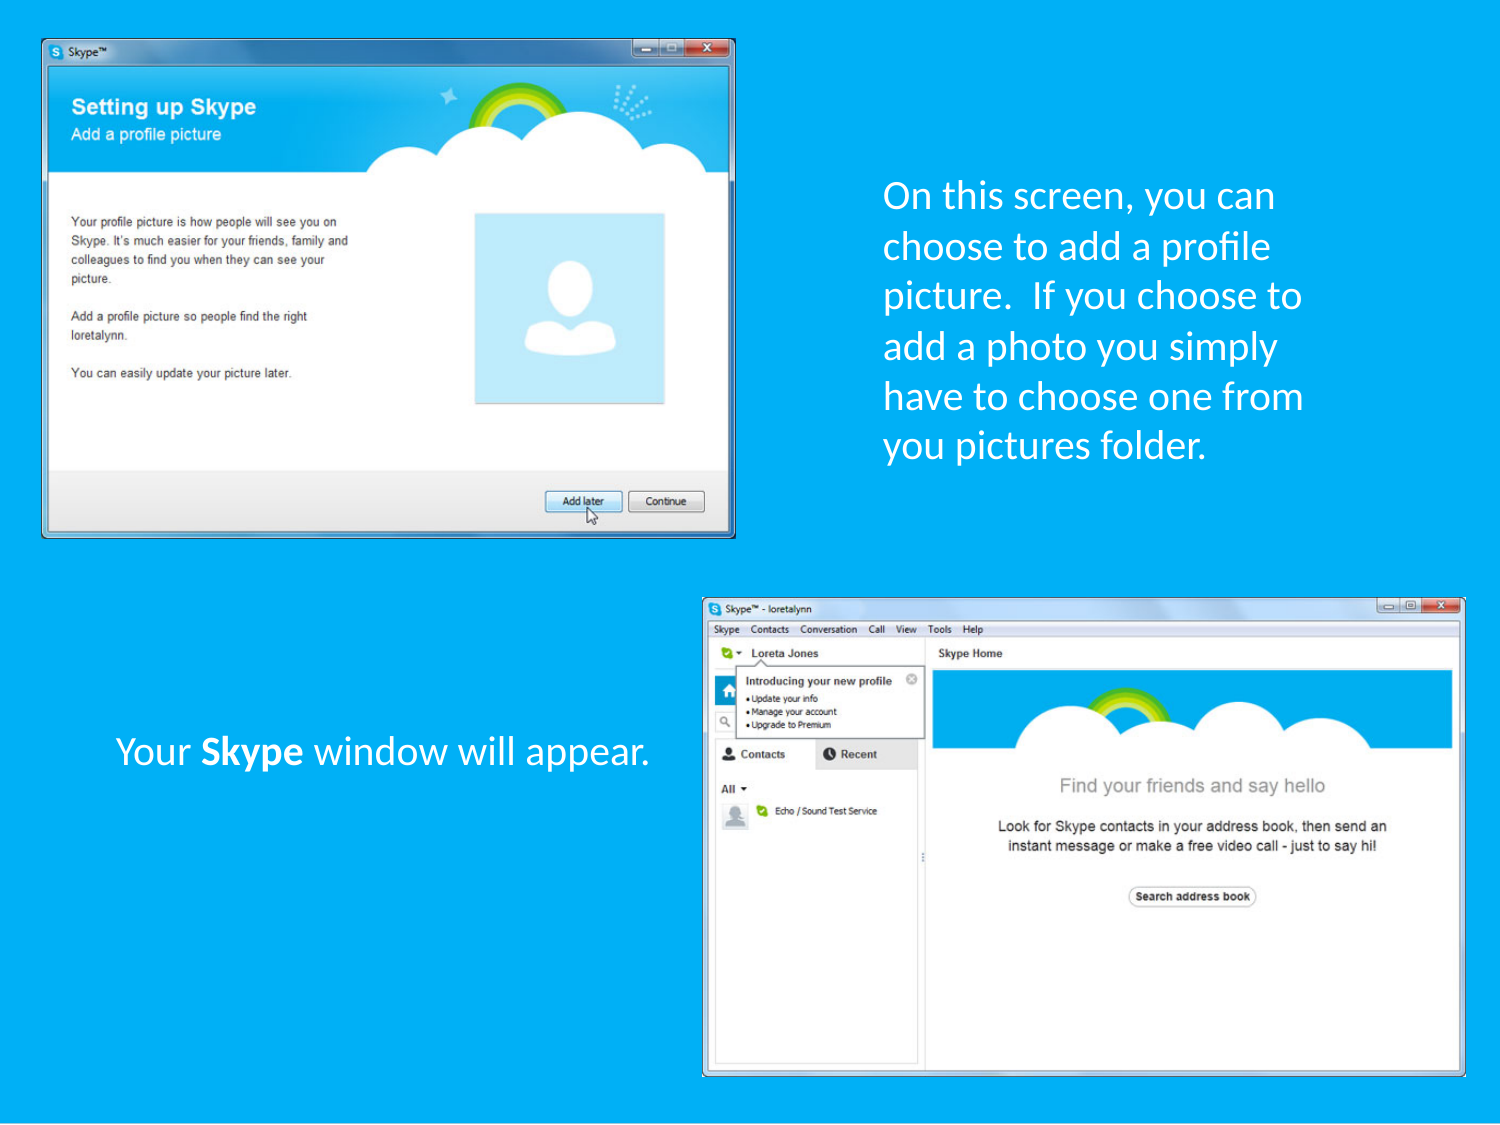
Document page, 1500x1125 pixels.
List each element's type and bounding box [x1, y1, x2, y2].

picture [1146, 190, 1162, 215]
picture [965, 189, 975, 208]
picture [1251, 391, 1269, 410]
picture [1186, 241, 1190, 259]
picture [1067, 290, 1082, 315]
picture [1223, 382, 1234, 409]
picture [612, 745, 627, 765]
picture [1053, 334, 1064, 360]
picture [1239, 289, 1255, 309]
picture [892, 390, 902, 409]
picture [1274, 391, 1278, 409]
picture [1031, 189, 1044, 209]
picture [1043, 439, 1053, 458]
picture [1112, 189, 1122, 208]
picture [1173, 391, 1177, 409]
picture [927, 340, 938, 360]
picture [1104, 390, 1116, 410]
picture [945, 390, 961, 410]
picture [984, 289, 1000, 309]
picture [1031, 440, 1036, 458]
picture [905, 340, 916, 360]
picture [180, 745, 190, 764]
picture [1283, 289, 1300, 309]
picture [1201, 289, 1218, 309]
picture [1150, 391, 1168, 410]
picture [1164, 240, 1180, 266]
picture [1134, 251, 1142, 260]
picture [554, 745, 565, 765]
picture [1120, 290, 1124, 308]
picture [1280, 391, 1301, 409]
picture [917, 332, 921, 359]
picture [884, 440, 900, 465]
picture [947, 240, 964, 260]
picture [926, 440, 936, 459]
picture [916, 289, 929, 309]
picture [959, 181, 964, 208]
picture [885, 351, 894, 360]
picture [1082, 390, 1099, 410]
picture [1198, 341, 1202, 359]
picture [1085, 289, 1103, 309]
picture [135, 746, 153, 765]
picture [315, 746, 342, 764]
picture [703, 598, 1465, 1076]
picture [887, 340, 900, 359]
picture [420, 746, 447, 764]
picture [1015, 234, 1025, 260]
picture [1164, 289, 1173, 308]
picture [903, 439, 921, 459]
picture [1151, 341, 1155, 359]
picture [1268, 283, 1279, 309]
picture [168, 746, 173, 764]
picture [1165, 190, 1183, 209]
picture [1011, 332, 1016, 359]
picture [158, 746, 167, 765]
picture [1120, 390, 1136, 410]
picture [1238, 390, 1248, 409]
picture [1098, 341, 1114, 366]
picture [117, 739, 134, 764]
picture [1044, 281, 1054, 308]
picture [1257, 190, 1261, 208]
picture [285, 745, 302, 765]
picture [885, 183, 908, 209]
picture [926, 391, 941, 409]
picture [1021, 440, 1030, 459]
picture [1219, 189, 1232, 209]
picture [910, 240, 919, 259]
picture [886, 382, 891, 409]
picture [1139, 290, 1152, 309]
picture [971, 289, 981, 308]
picture [989, 340, 1005, 366]
picture [958, 439, 974, 465]
picture [1215, 341, 1224, 359]
picture [1117, 340, 1135, 360]
picture [934, 283, 944, 309]
picture [944, 183, 954, 209]
picture [377, 737, 393, 765]
picture [909, 390, 922, 409]
picture [1200, 190, 1204, 208]
picture [938, 440, 942, 458]
picture [985, 240, 1001, 260]
picture [1179, 289, 1196, 309]
picture [1231, 341, 1235, 366]
picture [1016, 189, 1027, 209]
picture [1108, 290, 1118, 309]
picture [1032, 340, 1049, 360]
picture [960, 340, 973, 359]
picture [571, 746, 575, 771]
picture [1146, 431, 1162, 459]
picture [990, 189, 1002, 209]
picture [1194, 391, 1211, 410]
picture [949, 290, 958, 309]
picture [263, 745, 281, 771]
picture [1080, 240, 1091, 260]
picture [989, 390, 1006, 410]
picture [1020, 391, 1033, 410]
picture [1006, 433, 1016, 459]
picture [1236, 200, 1245, 209]
picture [969, 240, 981, 260]
picture [925, 240, 942, 260]
picture [1189, 439, 1199, 458]
picture [885, 241, 898, 260]
picture [1171, 340, 1183, 360]
picture [529, 745, 542, 764]
picture [576, 745, 587, 765]
picture [1029, 240, 1046, 260]
picture [1263, 189, 1273, 208]
picture [1045, 390, 1054, 409]
picture [1050, 189, 1060, 208]
picture [1223, 289, 1235, 309]
picture [1136, 240, 1148, 259]
picture [459, 746, 486, 764]
picture [959, 351, 967, 360]
picture [1017, 340, 1027, 359]
picture [939, 332, 943, 359]
picture [1180, 391, 1189, 409]
picture [907, 401, 916, 410]
picture [1238, 189, 1251, 208]
picture [988, 439, 1001, 459]
picture [1199, 240, 1217, 260]
picture [223, 736, 238, 764]
picture [528, 756, 536, 765]
picture [1236, 340, 1247, 360]
picture [1261, 341, 1276, 366]
picture [591, 745, 608, 765]
picture [974, 384, 985, 410]
picture [633, 746, 637, 764]
picture [362, 745, 371, 764]
picture [1084, 189, 1100, 209]
picture [1060, 240, 1075, 260]
picture [1106, 190, 1110, 208]
picture [1101, 431, 1112, 458]
picture [1113, 232, 1118, 259]
picture [1188, 190, 1198, 209]
picture [549, 746, 553, 771]
picture [1063, 189, 1080, 209]
picture [886, 289, 902, 315]
picture [1114, 440, 1132, 459]
picture [1252, 240, 1269, 260]
picture [1168, 439, 1184, 459]
picture [399, 745, 416, 765]
picture [242, 745, 259, 771]
picture [1056, 440, 1073, 459]
picture [1204, 340, 1213, 359]
picture [42, 39, 735, 538]
picture [1091, 232, 1096, 259]
picture [1220, 232, 1237, 259]
picture [1077, 439, 1089, 459]
picture [959, 290, 964, 308]
picture [920, 189, 929, 208]
picture [203, 738, 219, 765]
picture [1102, 240, 1113, 260]
picture [1140, 341, 1150, 360]
picture [1060, 390, 1077, 410]
picture [1067, 340, 1085, 360]
